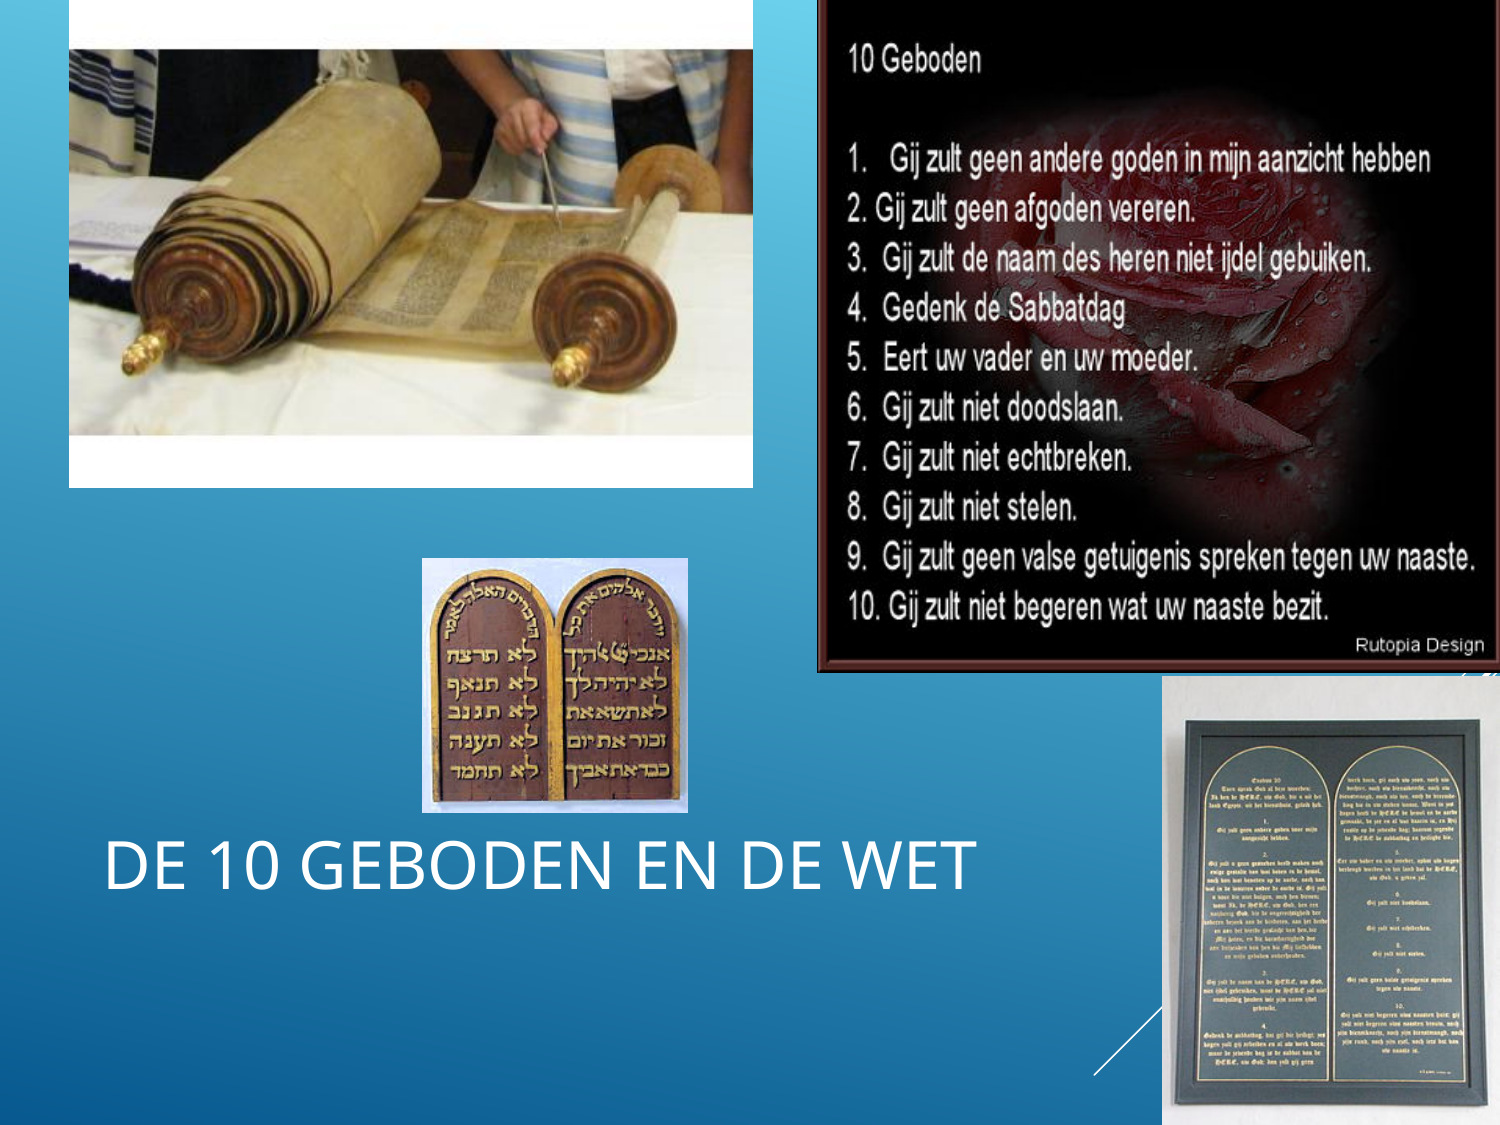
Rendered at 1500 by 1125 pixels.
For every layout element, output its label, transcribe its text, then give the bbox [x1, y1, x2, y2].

picture [1162, 675, 1500, 1125]
title De 10 geboden en de wet [87, 737, 1162, 988]
picture [69, 0, 753, 488]
picture [817, 0, 1500, 673]
picture [422, 558, 688, 814]
